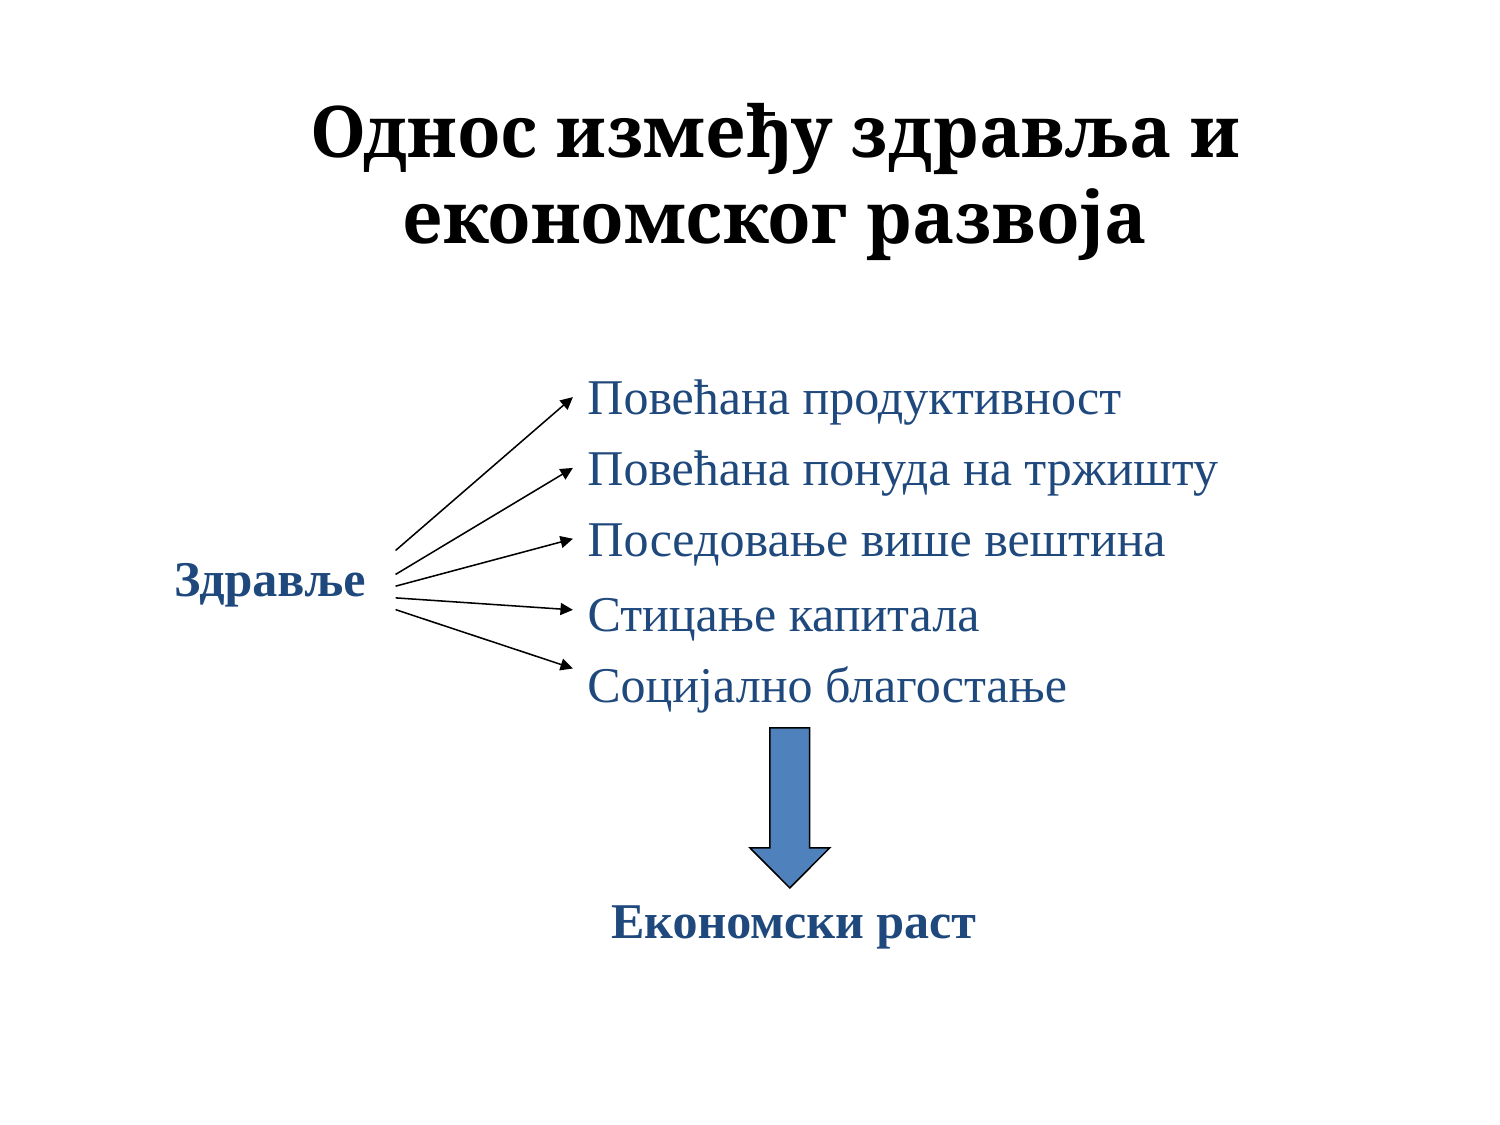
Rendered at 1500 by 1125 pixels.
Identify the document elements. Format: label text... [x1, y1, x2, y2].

text_box Стицање капитала [572, 574, 1117, 645]
text_box Поседовање више вештина [572, 499, 1447, 574]
text_box Повећана продуктивност [572, 357, 1152, 433]
text_box Економски раст [596, 881, 1010, 957]
text_box [750, 727, 830, 888]
text_box [395, 397, 572, 551]
text_box Социјално благостање [572, 645, 1223, 720]
text_box Здравље [159, 538, 419, 614]
text_box [395, 597, 573, 616]
title Однос између здравља и економског развоја [100, 78, 1451, 266]
text_box [395, 468, 572, 575]
text_box [395, 535, 573, 587]
text_box Повећана понуда на тржишту [572, 428, 1258, 504]
text_box [395, 609, 572, 671]
